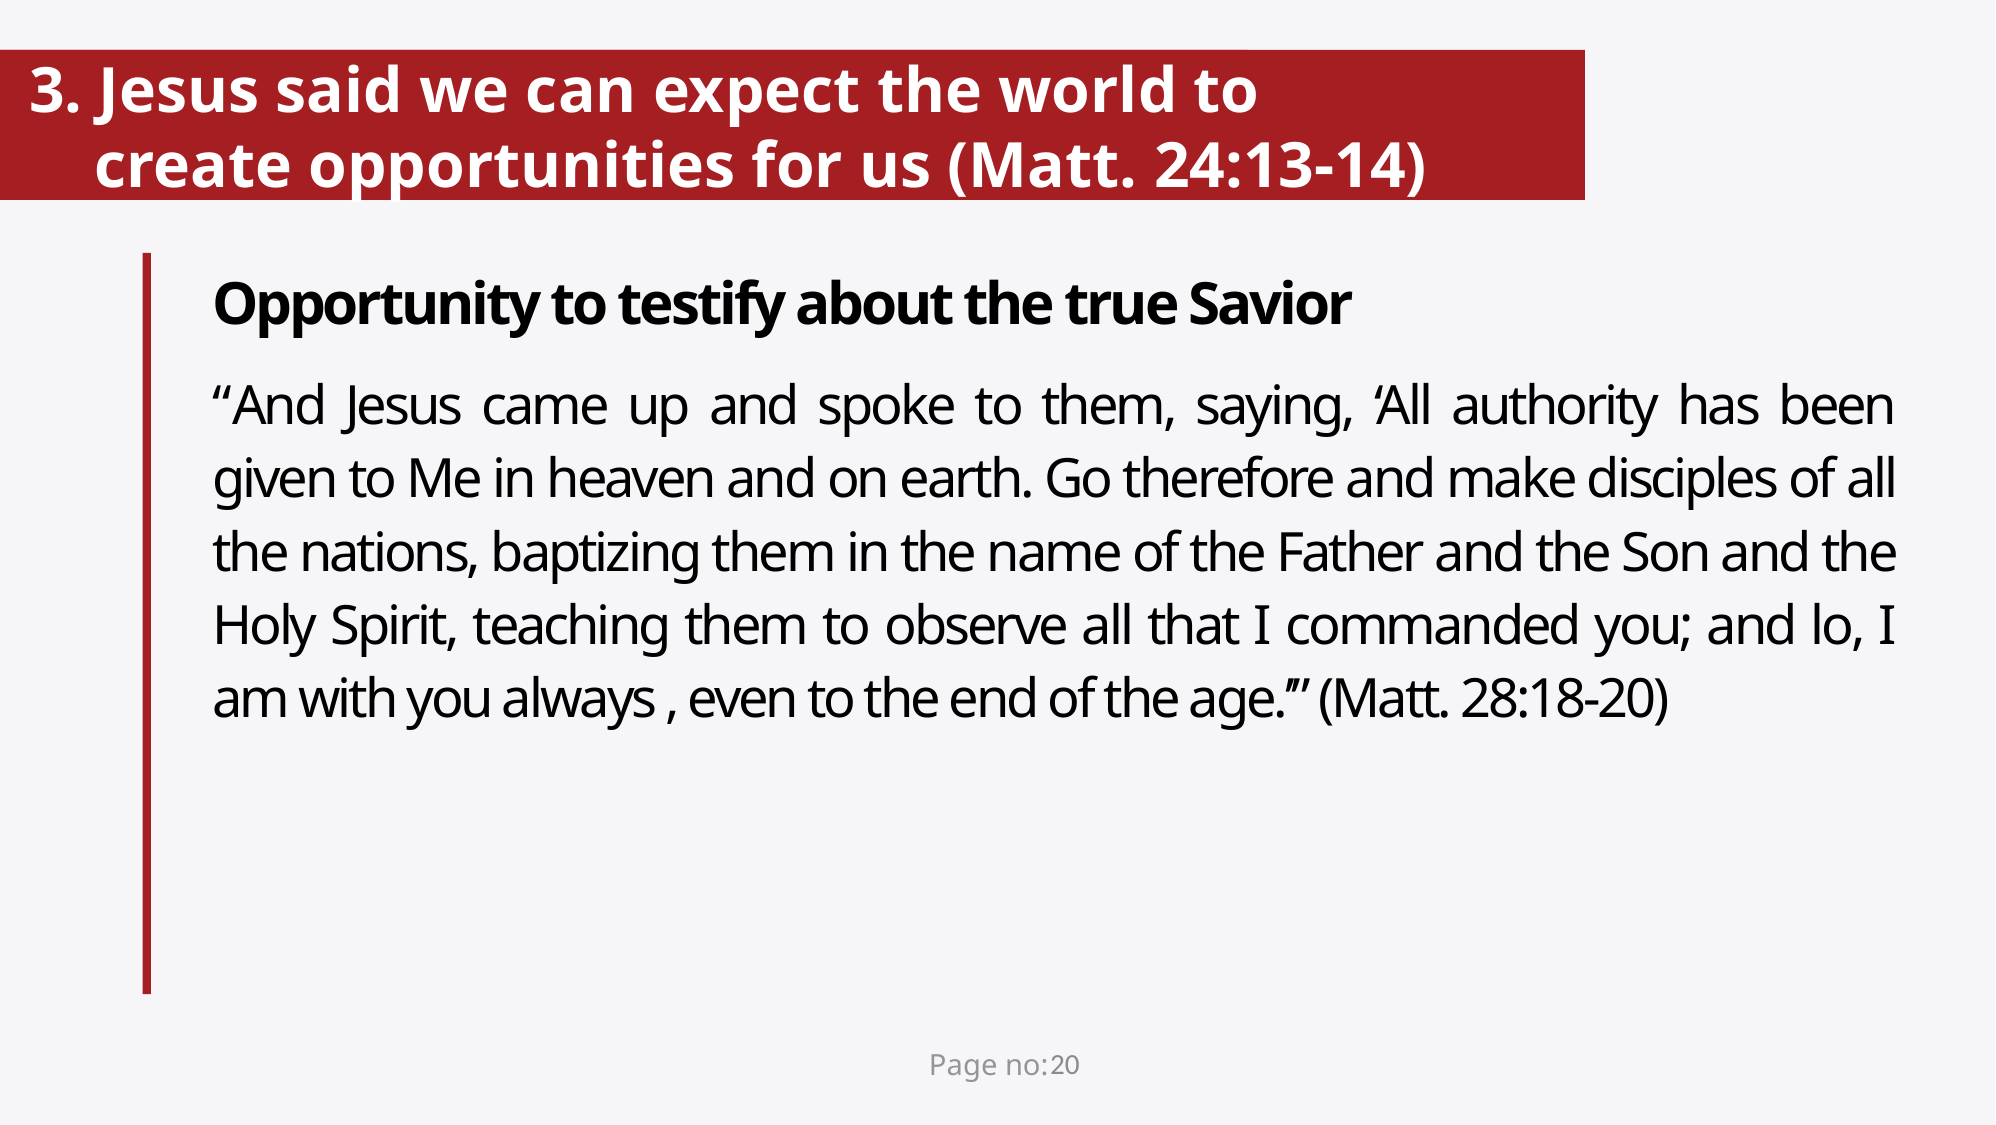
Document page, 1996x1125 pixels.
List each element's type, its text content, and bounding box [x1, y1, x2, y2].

text_box [0, 48, 1250, 202]
subtitle Opportunity to testify about the true Savior “And Jesus came up and spoke to them, saying, ‘All authority has been given to Me in heaven and on earth. Go therefore and make disciples of all the nations, baptizing them in the name of the Father and the Son and the Holy Spirit, teaching them to observe all that I commanded you; and lo, I am with you always , even to the end of the age.’” (Matt. 28:18-20) [197, 249, 1910, 1000]
title 3. Jesus said we can expect the world to create opportunities for us (Matt. 24:13-14) [14, 62, 1810, 188]
